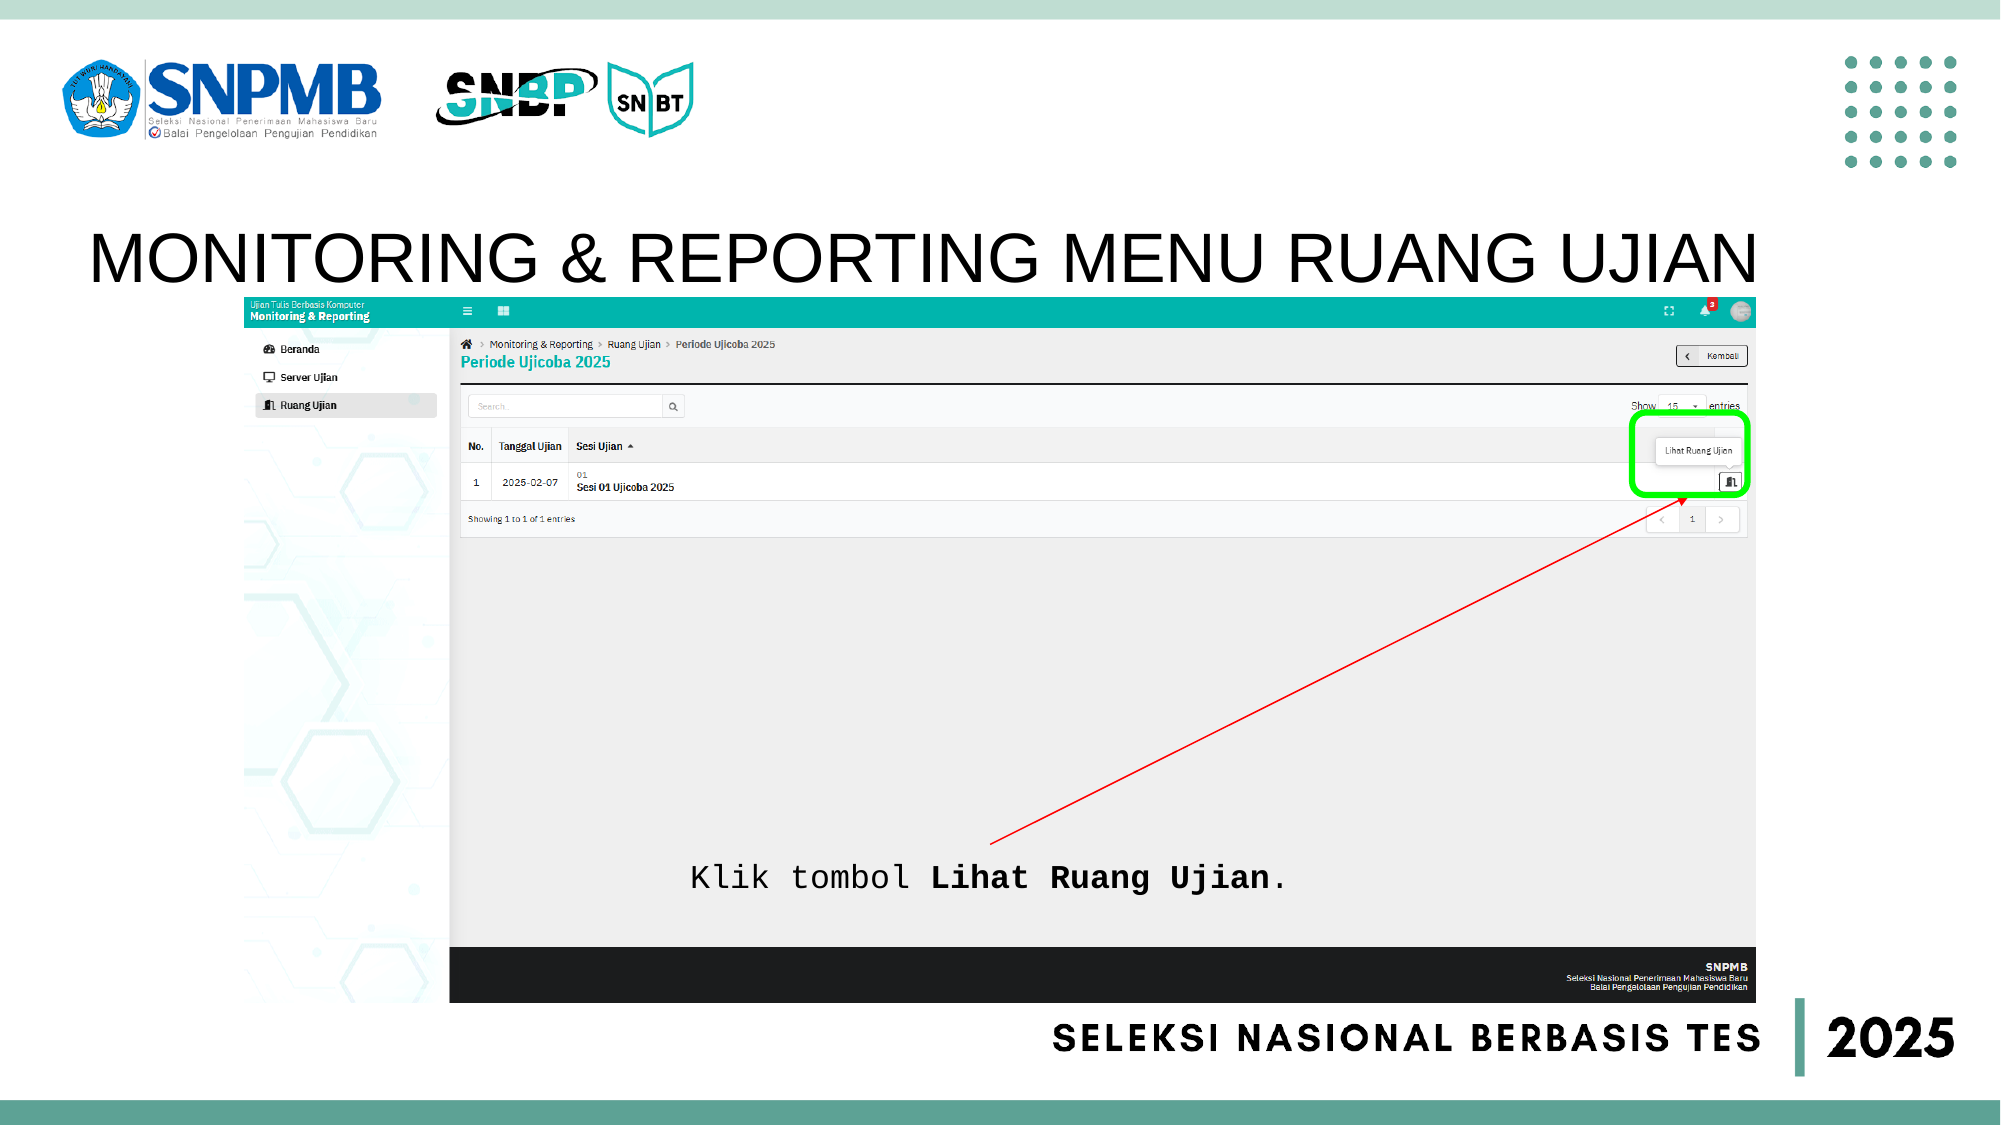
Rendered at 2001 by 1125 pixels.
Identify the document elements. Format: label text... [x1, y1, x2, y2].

picture [0, 0, 2001, 1125]
title MONITORING & REPORTING MENU RUANG UJIAN [68, 192, 1932, 318]
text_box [989, 494, 1691, 845]
